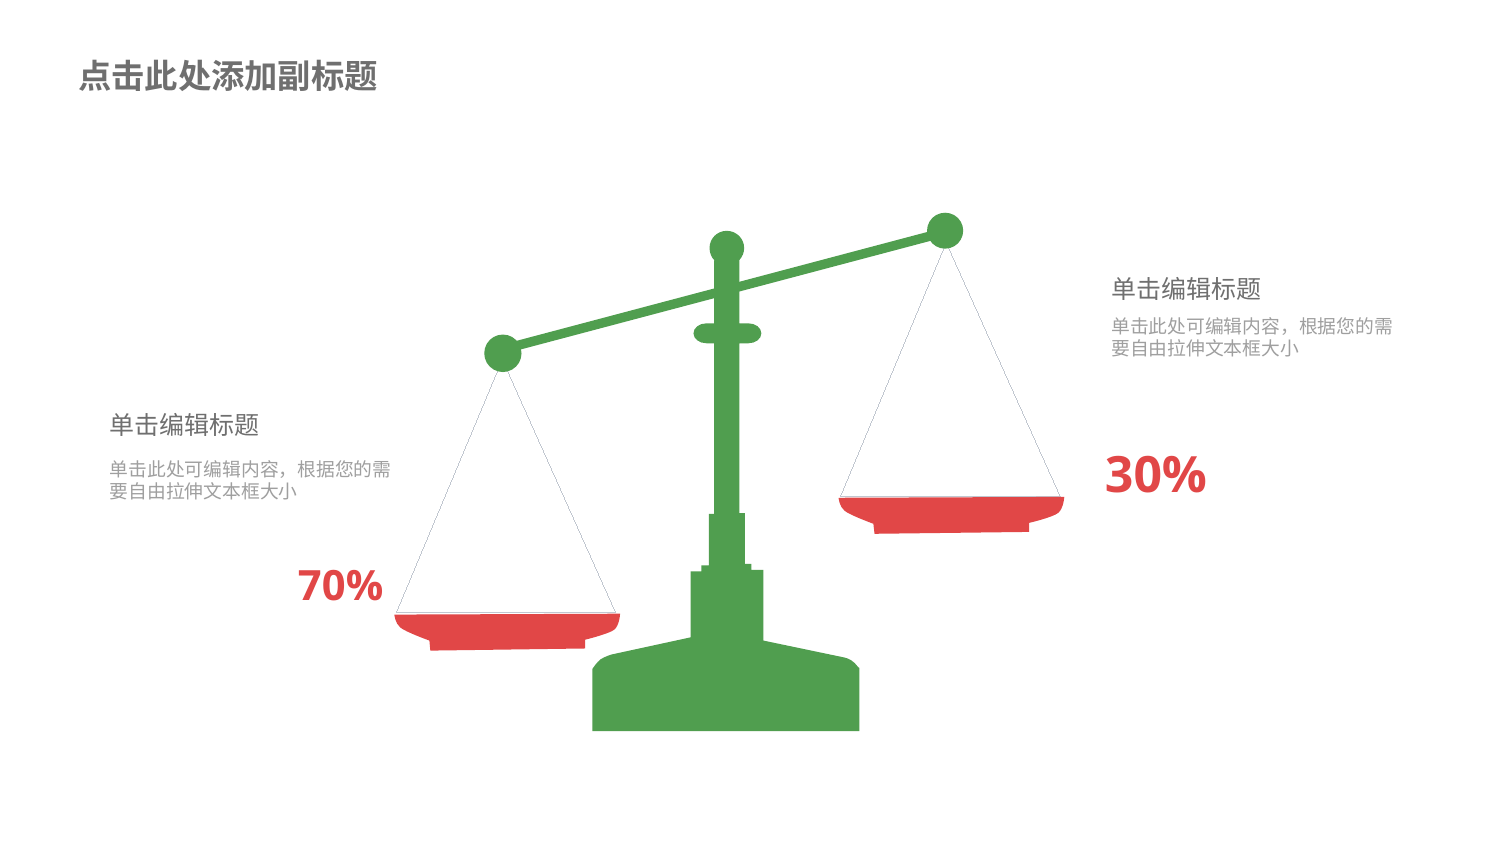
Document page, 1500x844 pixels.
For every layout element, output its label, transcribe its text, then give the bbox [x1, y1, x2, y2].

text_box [394, 358, 478, 651]
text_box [483, 212, 964, 732]
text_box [1086, 273, 1399, 511]
text_box 点击此处添加副标题 [58, 45, 792, 106]
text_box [109, 409, 402, 617]
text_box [968, 242, 1065, 534]
